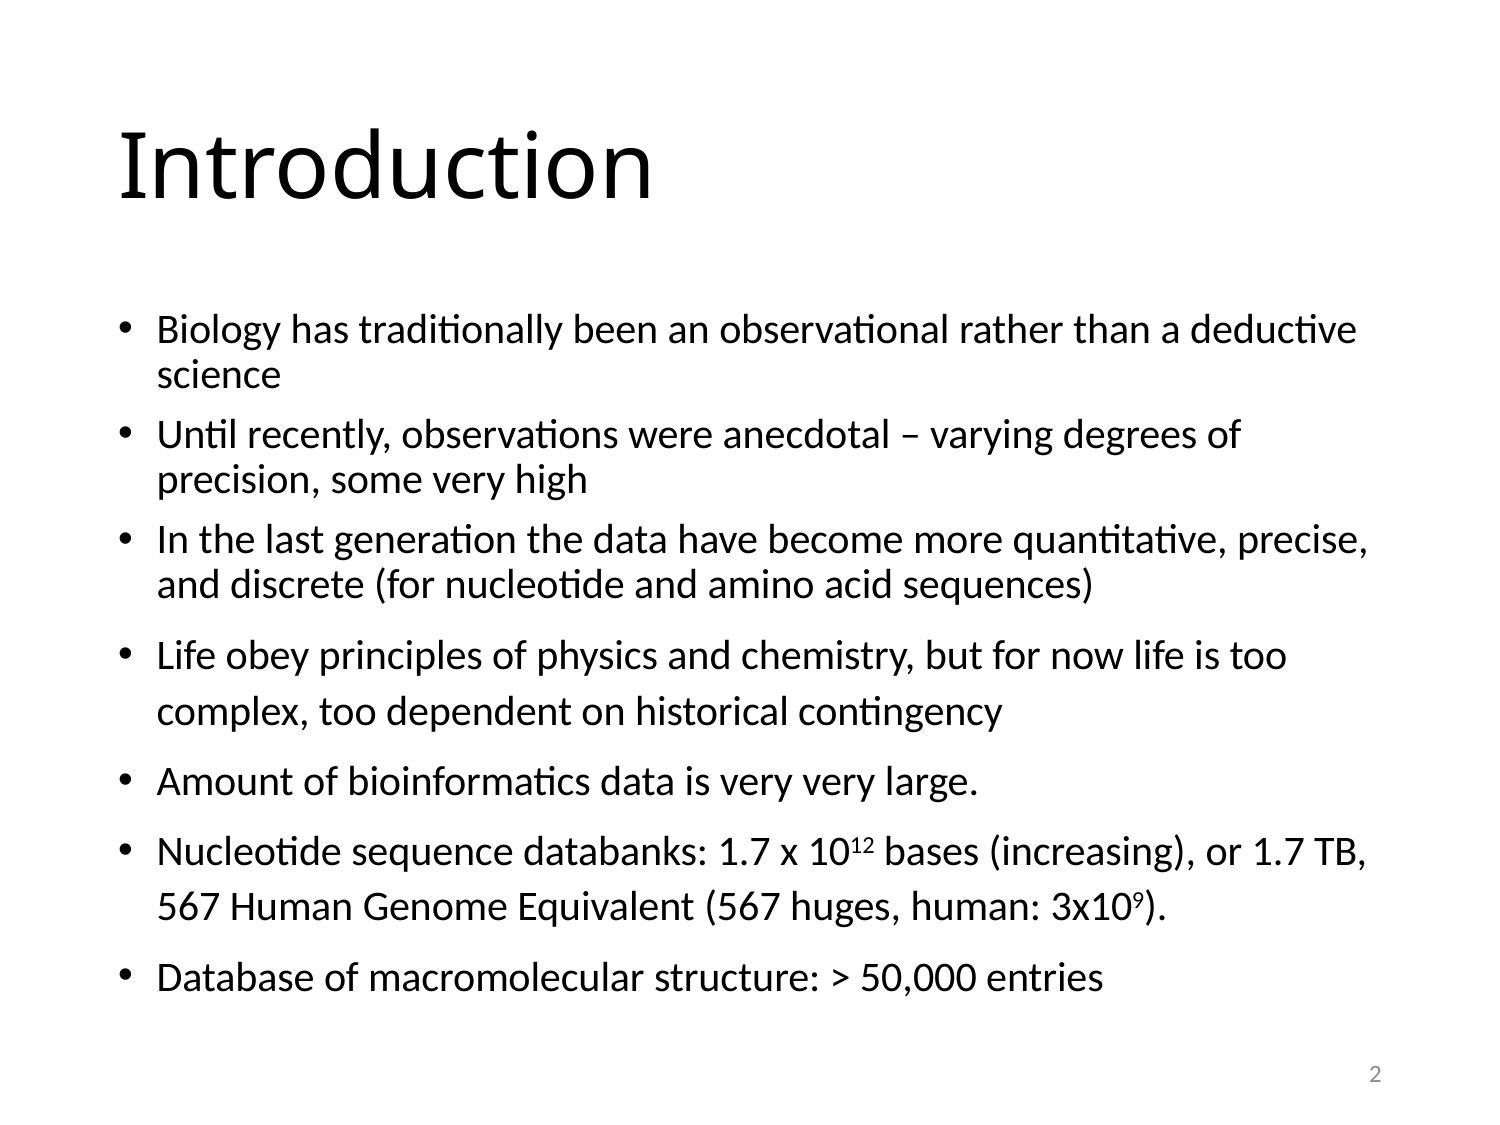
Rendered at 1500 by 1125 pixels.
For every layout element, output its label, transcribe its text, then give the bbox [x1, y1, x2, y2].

slide_number 2 [1059, 1042, 1397, 1103]
title Introduction [103, 59, 1397, 278]
list Biology has traditionally been an observational rather than a deductive science Until recently, observations were anecdotal – varying degrees of precision, some very high In the last generation the data have become more quantitative, precise, and discrete (for nucleotide and amino acid sequences) Life obey principles of physics and chemistry, but for now life is too complex, too dependent on historical contingency Amount of bioinformatics data is very very large. Nucleotide sequence databanks: 1.7 x 1012 bases (increasing), or 1.7 TB, 567 Human Genome Equivalent (567 huges, human: 3x109). Database of macromolecular structure: > 50,000 entries [103, 299, 1397, 1014]
